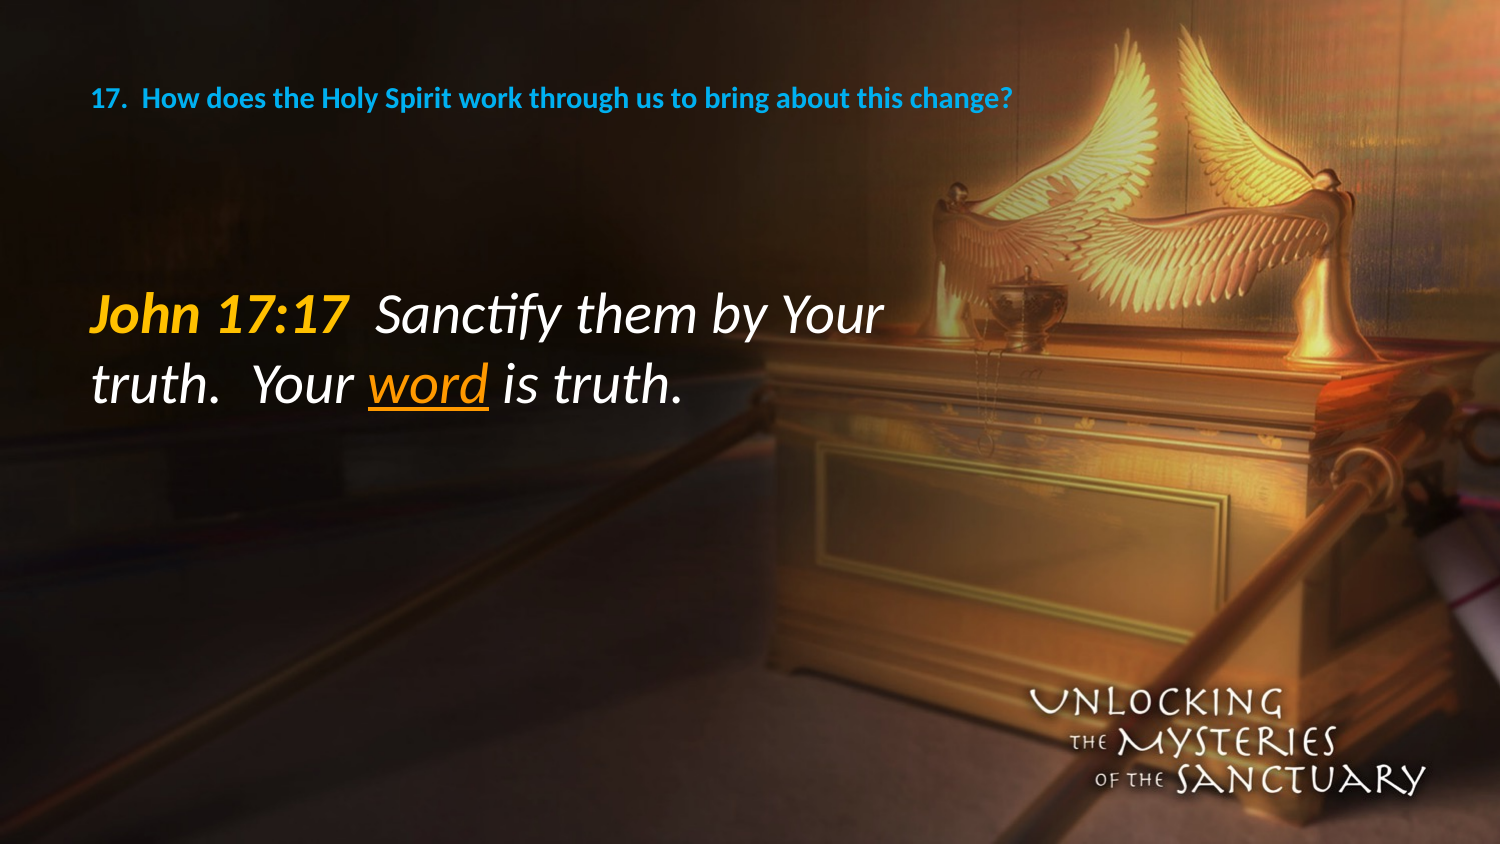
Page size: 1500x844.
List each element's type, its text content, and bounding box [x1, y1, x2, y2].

picture [0, 0, 1500, 844]
title 17. How does the Holy Spirit work through us to bring about this change? [75, 33, 1425, 175]
list John 17:17 Sanctify them by Your truth. Your word is truth. [75, 267, 939, 754]
